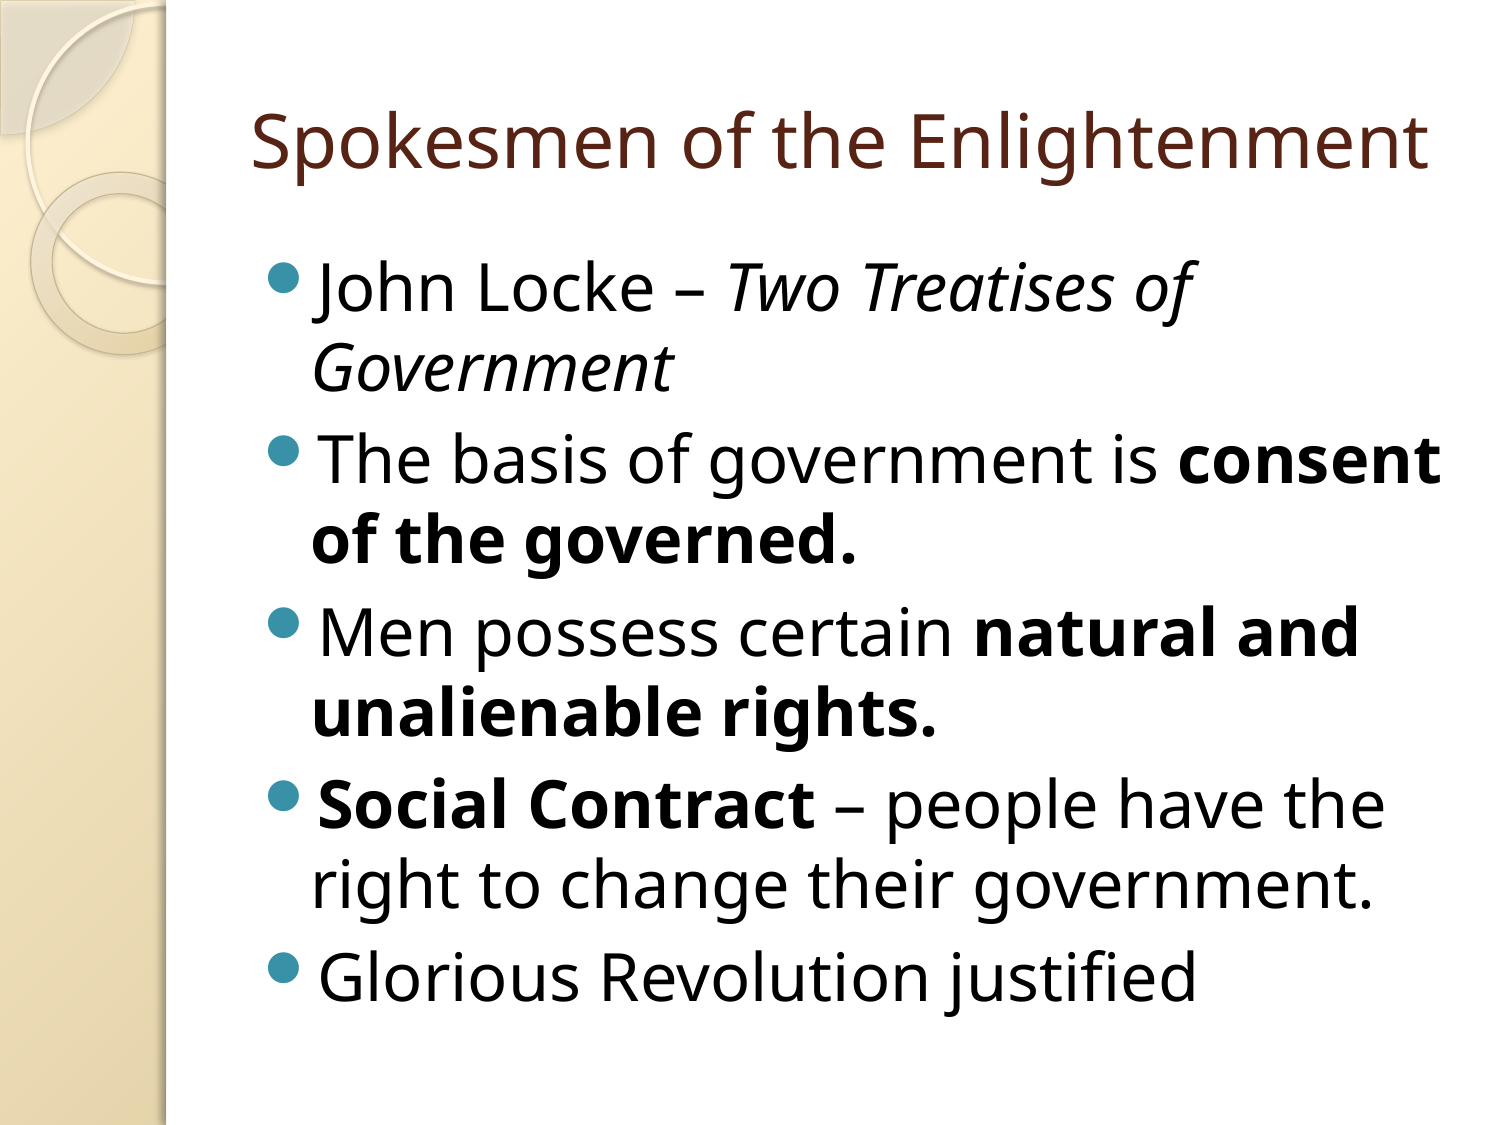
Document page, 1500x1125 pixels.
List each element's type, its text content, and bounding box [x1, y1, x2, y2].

list John Locke – Two Treatises of Government The basis of government is consent of the governed. Men possess certain natural and unalienable rights. Social Contract – people have the right to change their government. Glorious Revolution justified [235, 237, 1466, 1025]
title Spokesmen of the Enlightenment [235, 45, 1466, 233]
